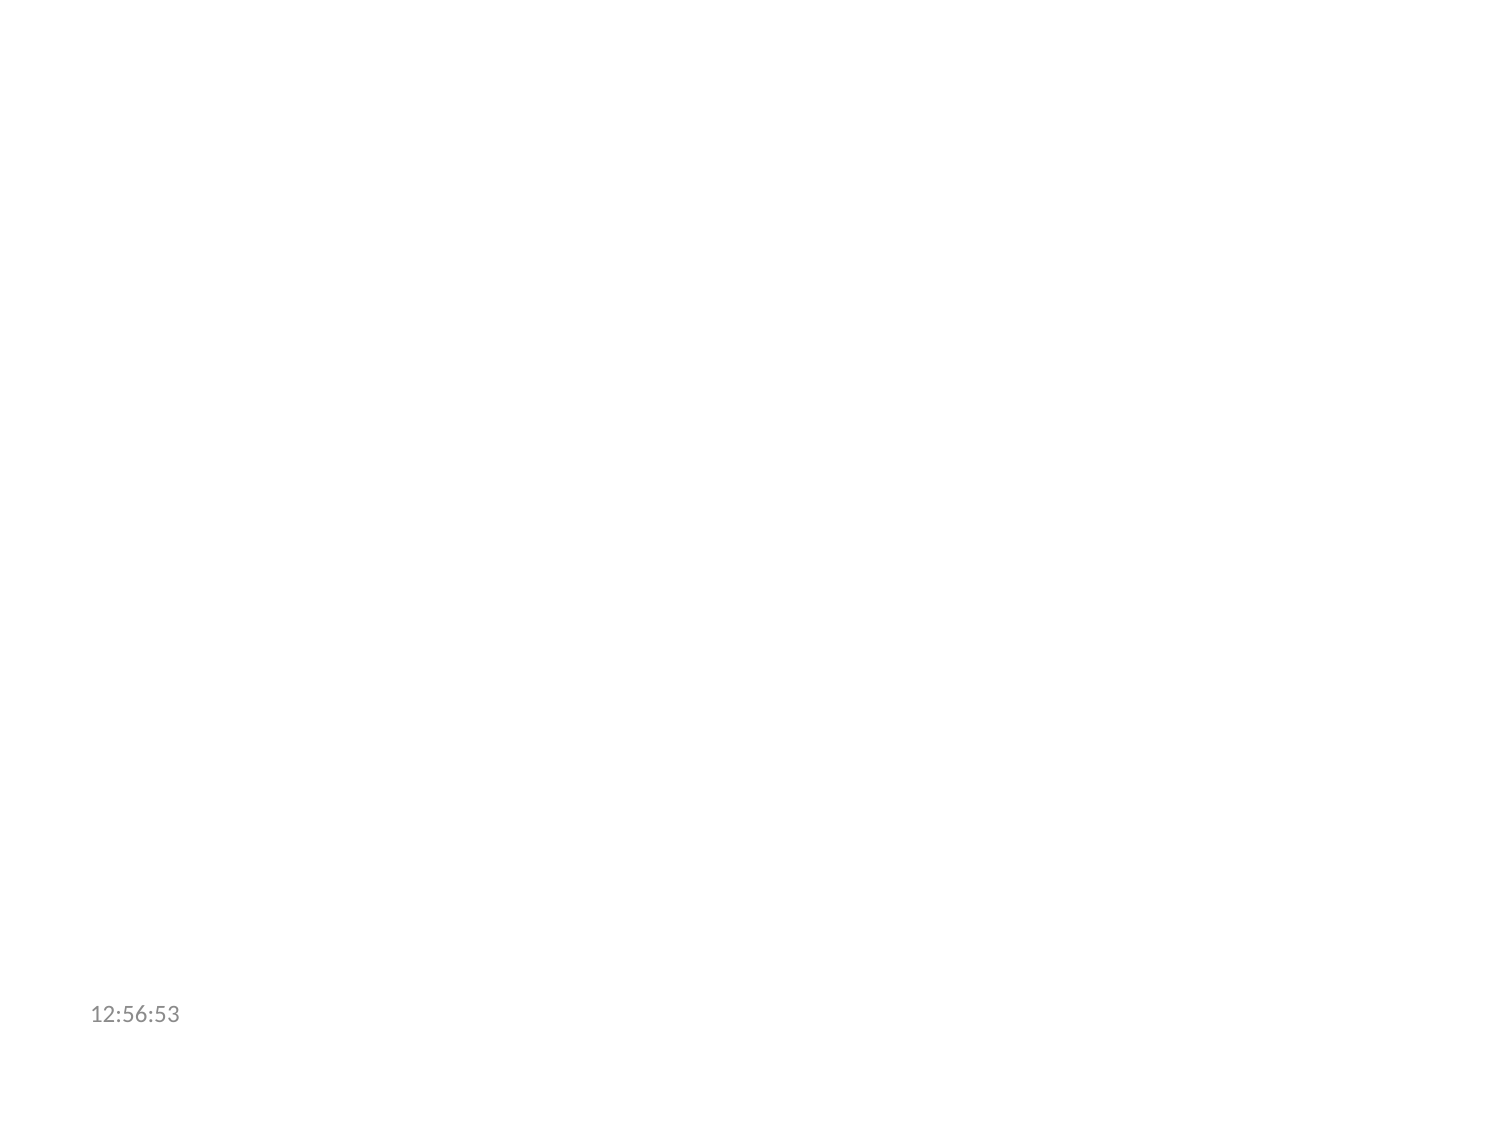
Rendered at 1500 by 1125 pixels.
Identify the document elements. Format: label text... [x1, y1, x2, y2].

text_box 15:35:09 [75, 982, 425, 1043]
